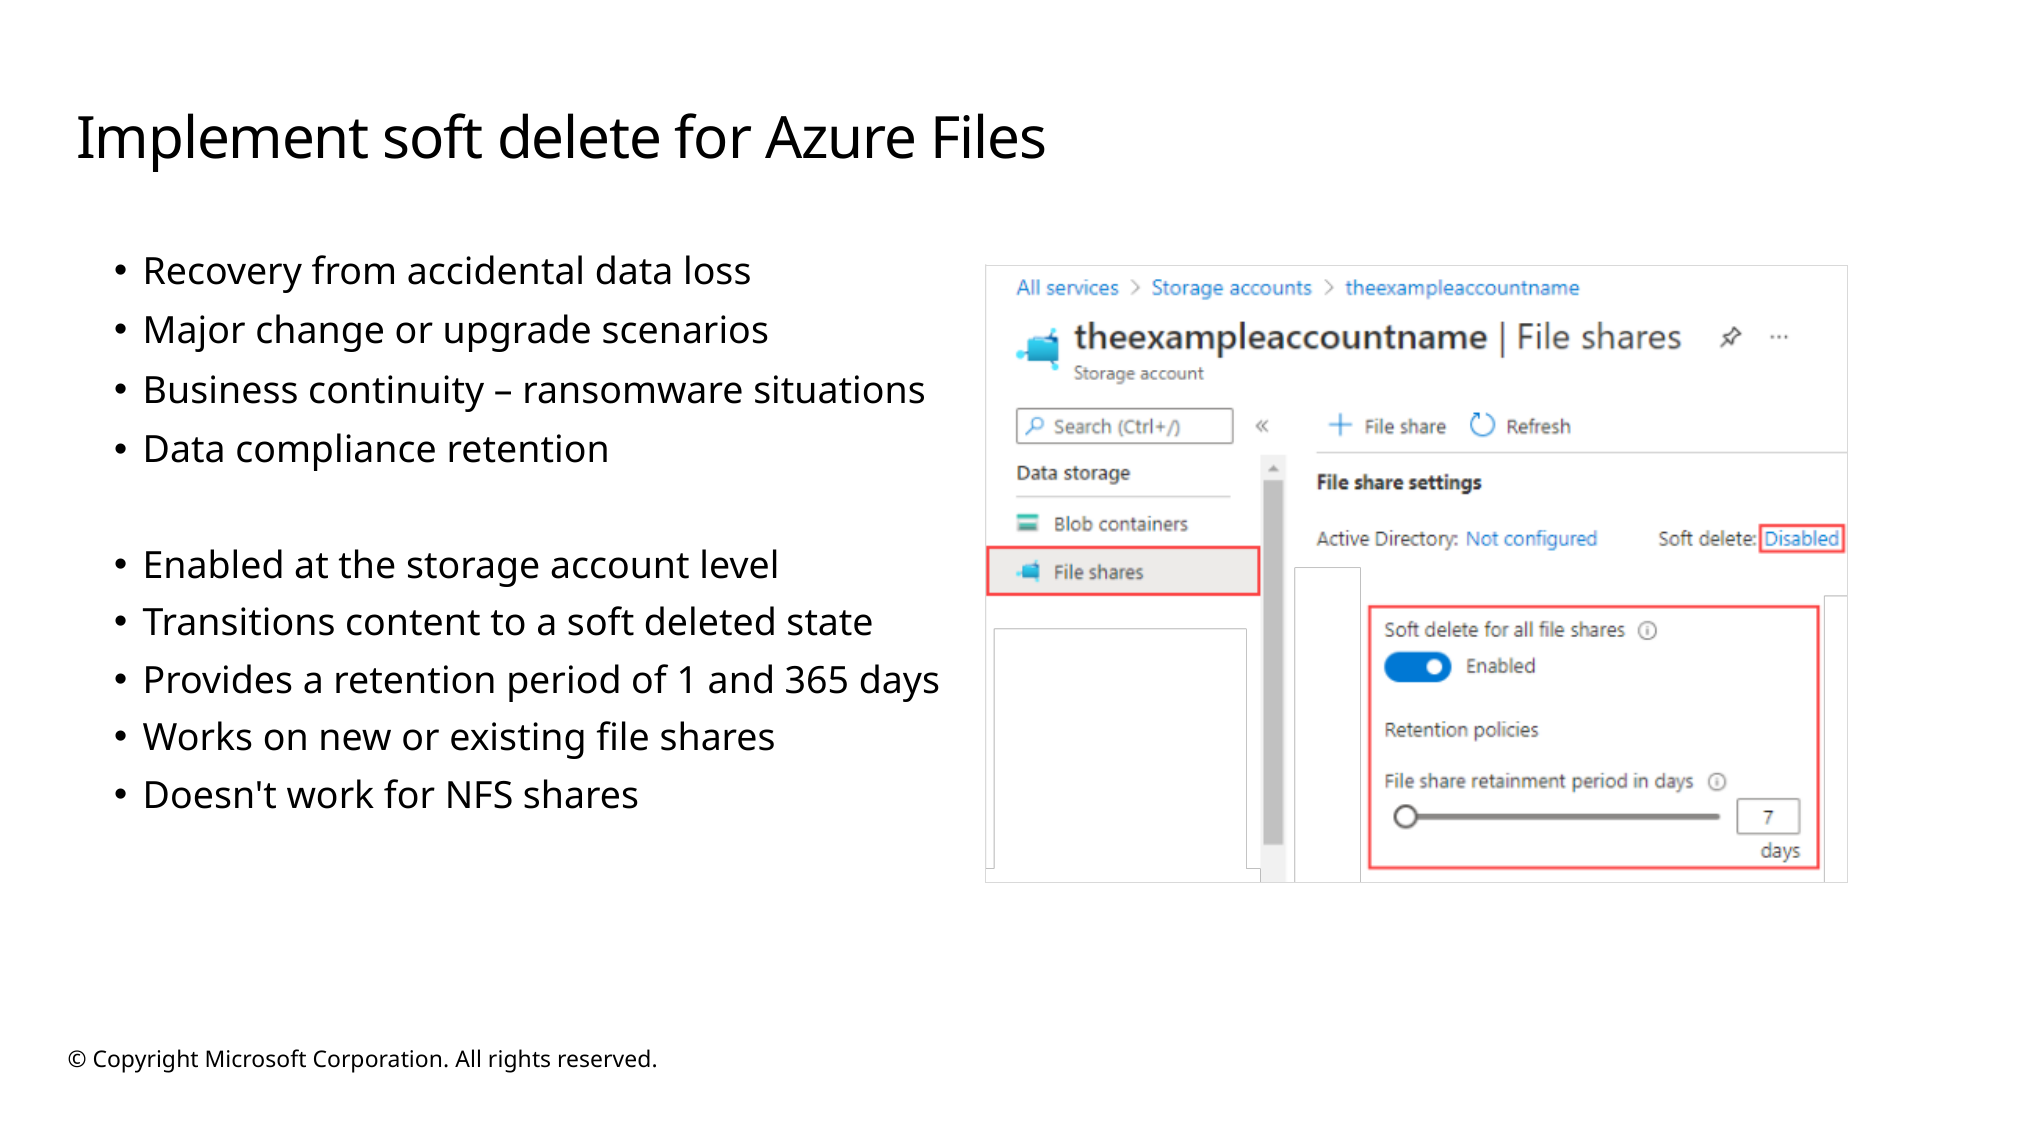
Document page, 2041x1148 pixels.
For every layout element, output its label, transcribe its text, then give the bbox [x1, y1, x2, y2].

title Implement soft delete for Azure Files [76, 93, 1968, 230]
picture [985, 264, 1848, 883]
text_box Recovery from accidental data loss Major change or upgrade scenarios Business continuity – ransomware situations Data compliance retention Enabled at the storage account level Transitions content to a soft deleted state Provides a retention period of 1 and 365 days Works on new or existing file shares Doesn't work for NFS shares [96, 236, 974, 830]
